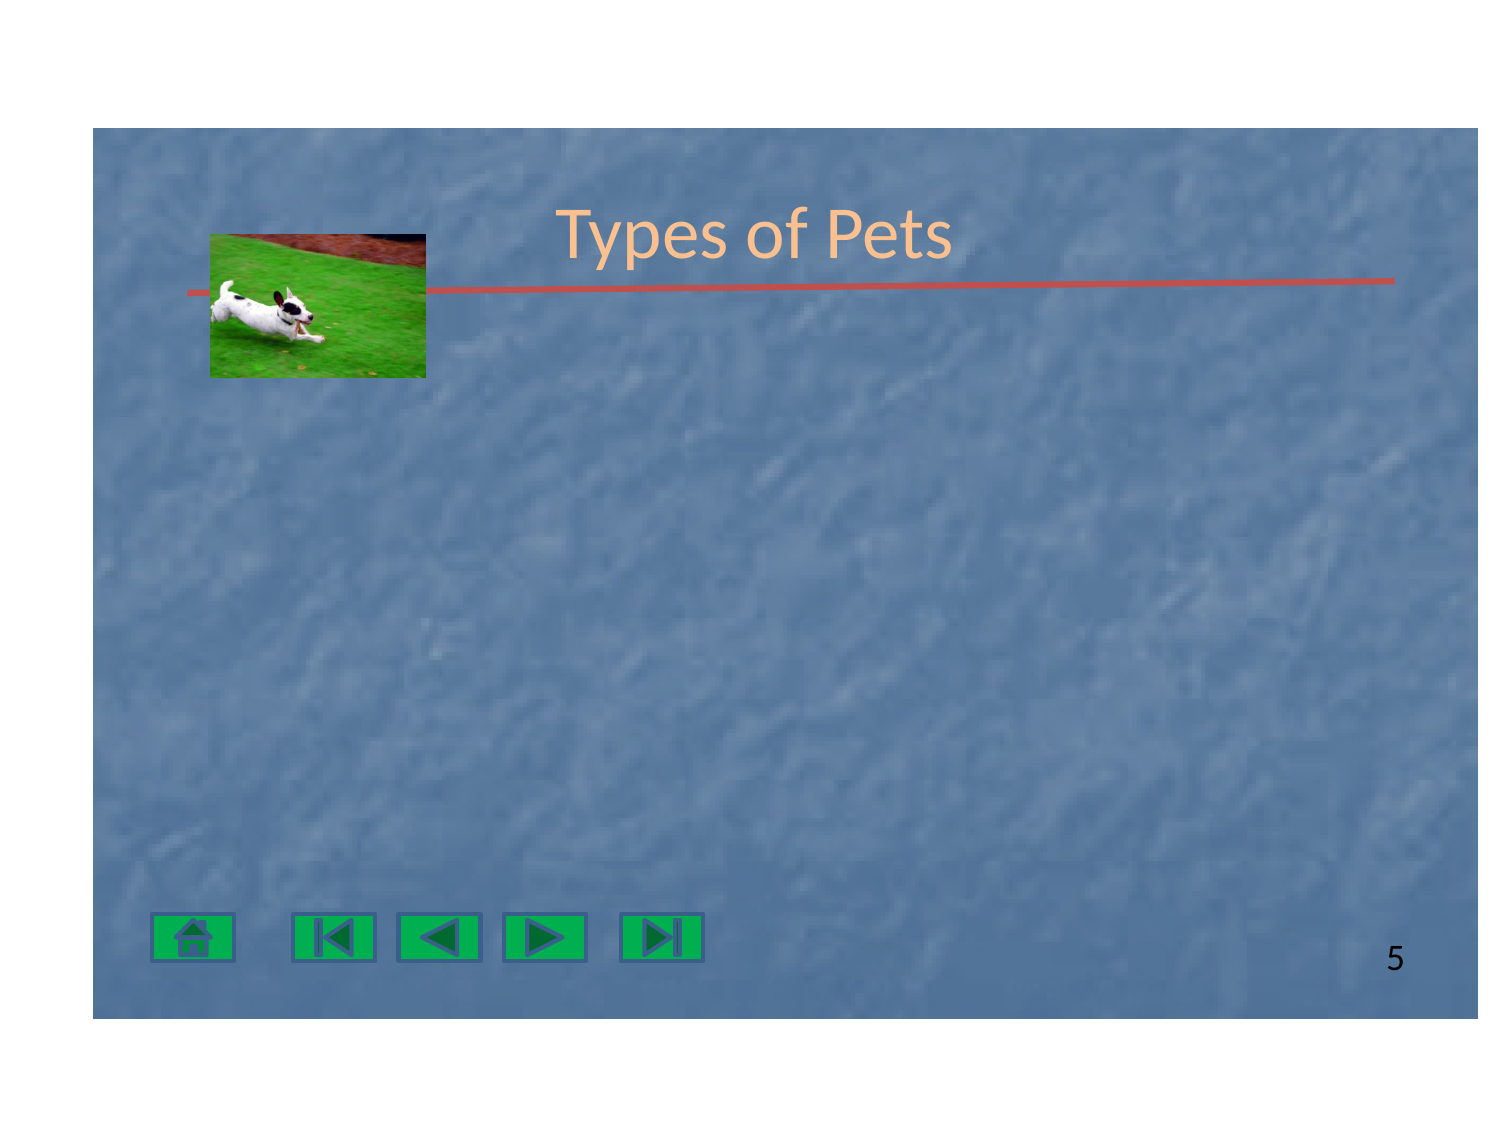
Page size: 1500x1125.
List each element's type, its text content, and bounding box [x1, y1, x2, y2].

picture [93, 128, 1478, 1019]
text_box 5 [1371, 925, 1421, 986]
